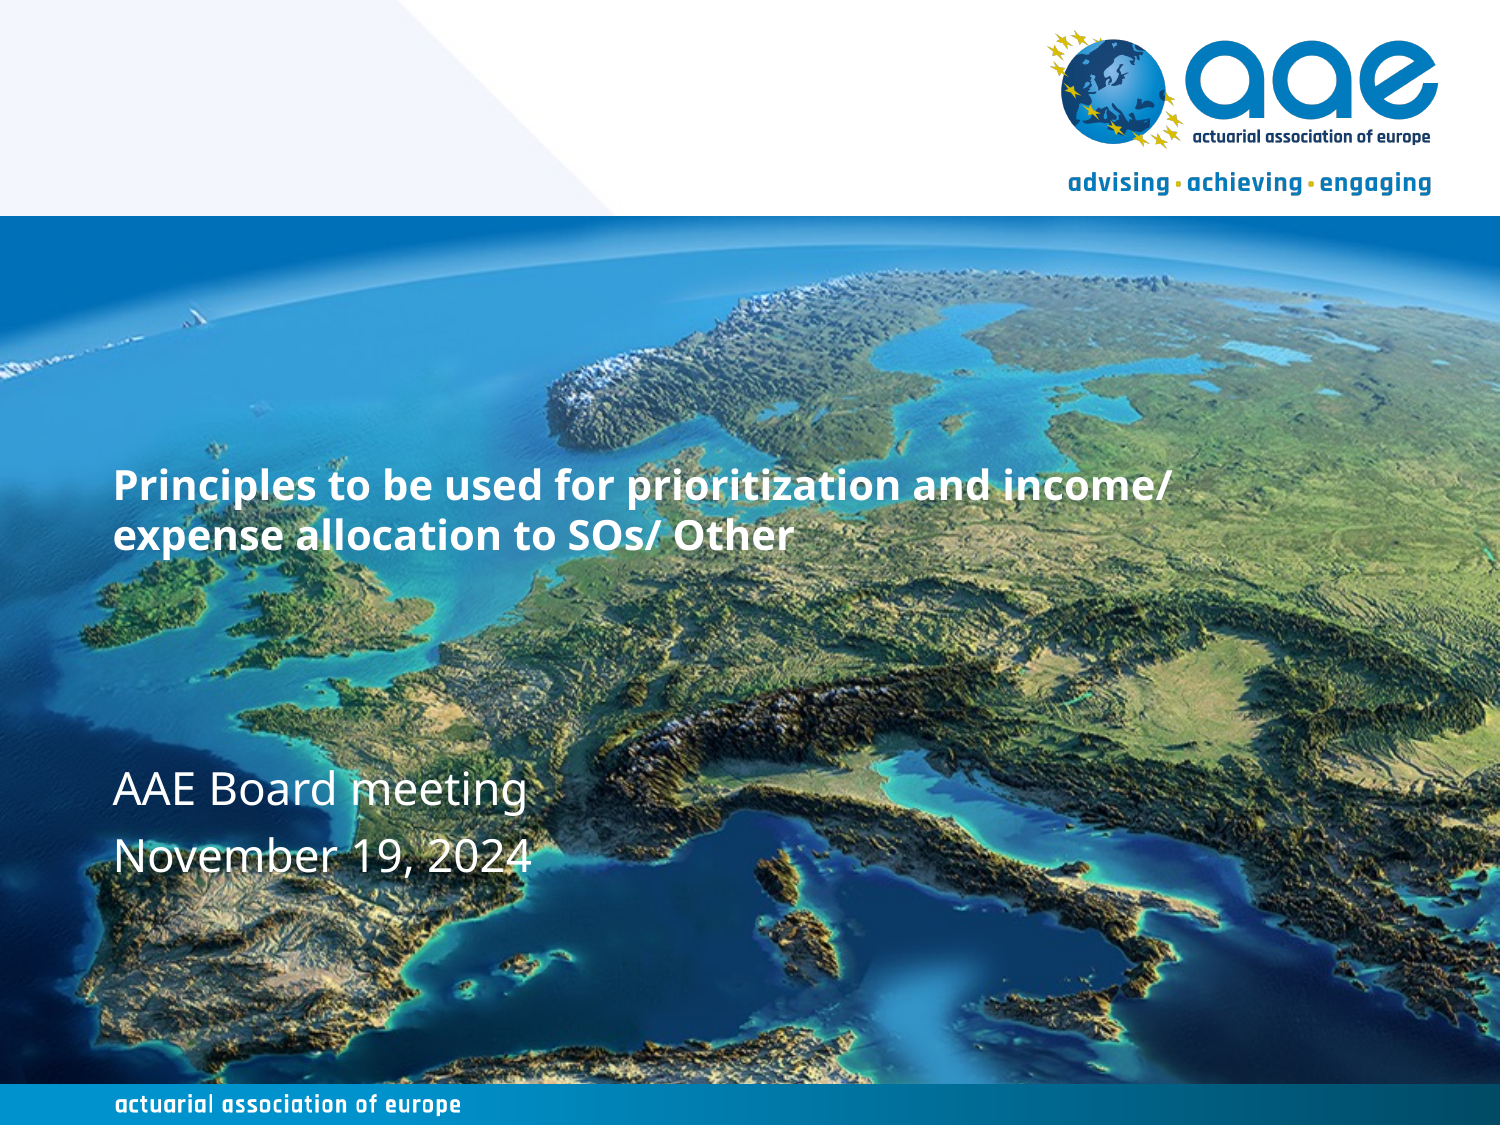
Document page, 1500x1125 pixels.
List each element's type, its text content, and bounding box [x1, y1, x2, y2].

title Principles to be used for prioritization and income/ expense allocation to SOs/ Other [112, 458, 1350, 559]
text_box AAE Board meeting November 19, 2024 [112, 748, 1350, 882]
picture [0, 0, 1500, 1083]
picture [239, 1074, 247, 1081]
